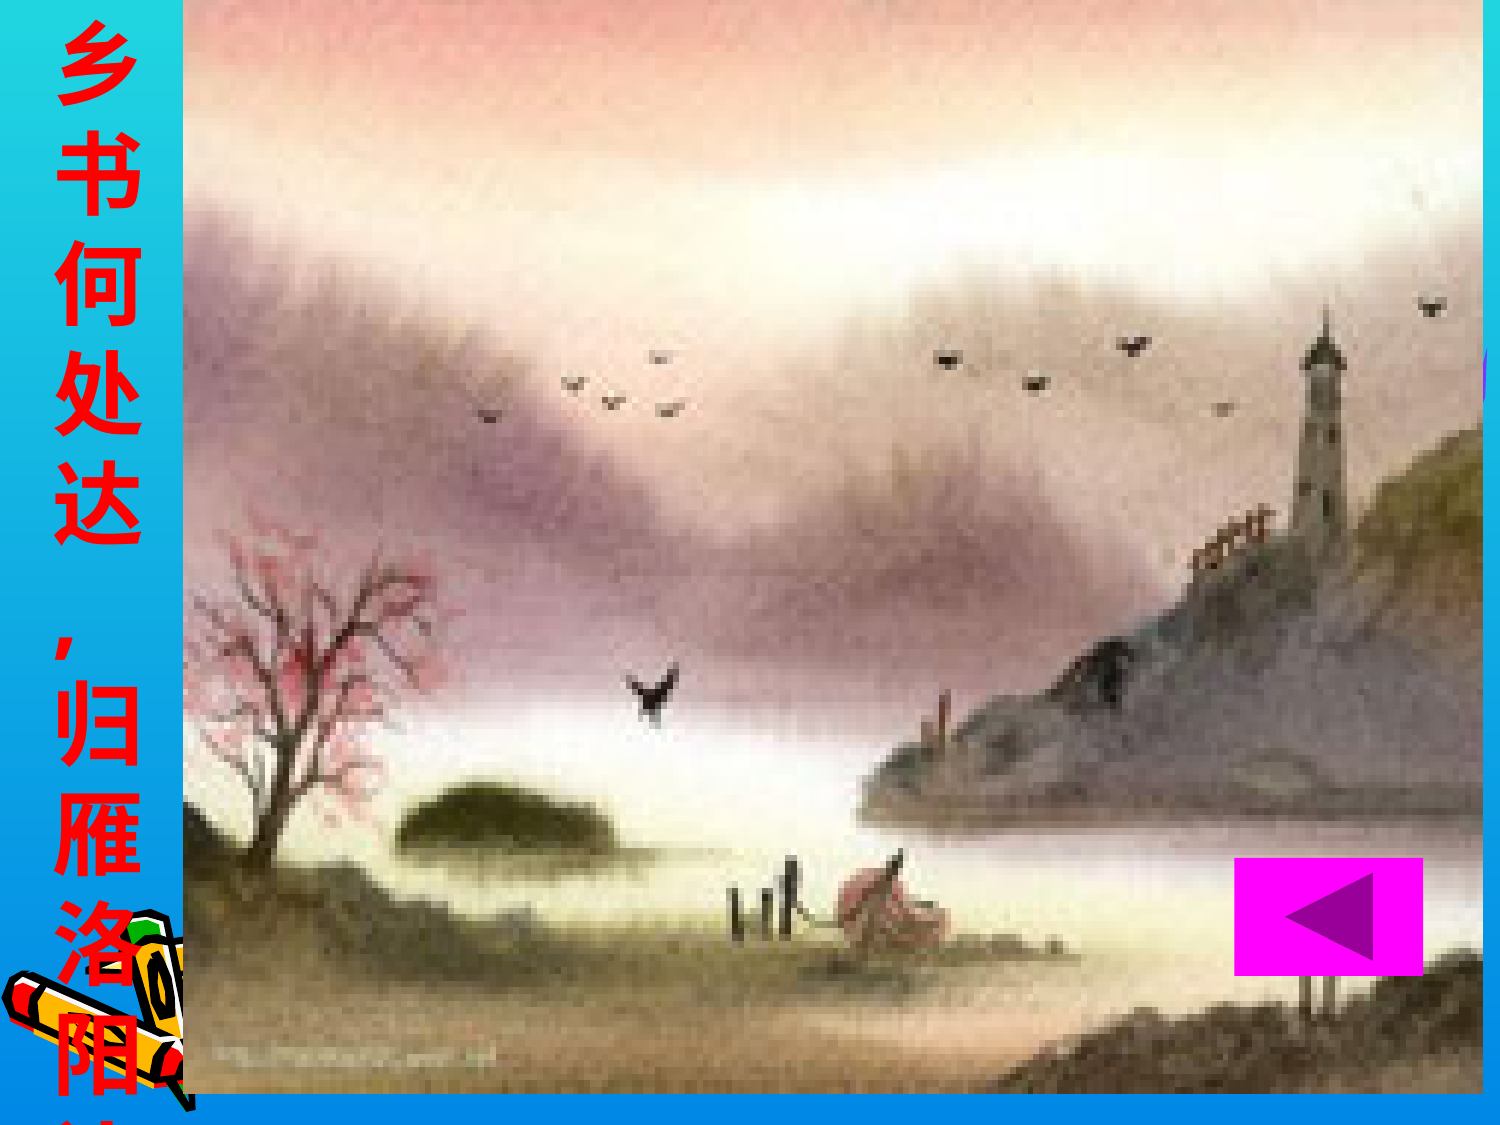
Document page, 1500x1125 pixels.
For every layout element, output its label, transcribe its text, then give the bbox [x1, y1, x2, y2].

text_box 乡书何处达,归雁洛阳边. [37, 0, 163, 1125]
picture [163, 0, 1500, 1094]
